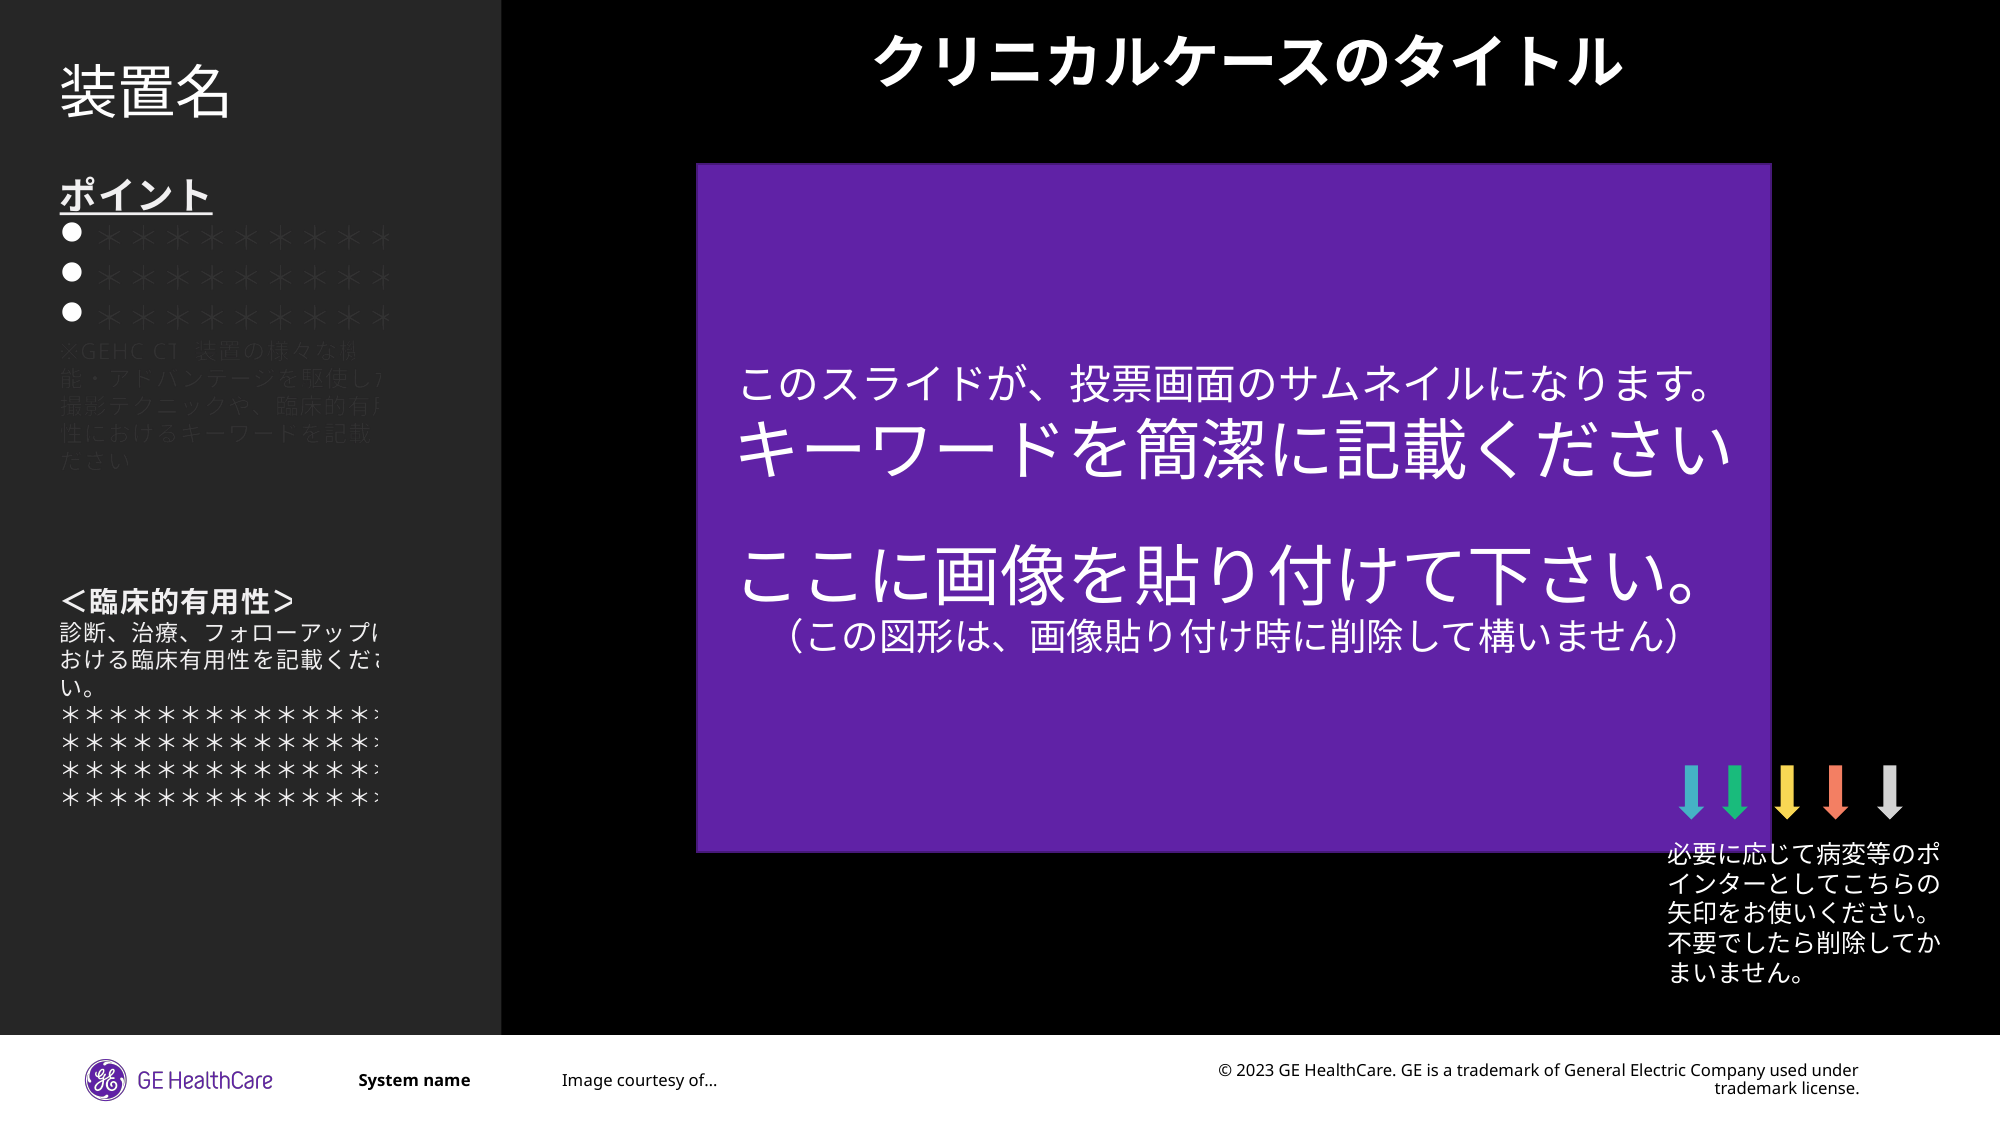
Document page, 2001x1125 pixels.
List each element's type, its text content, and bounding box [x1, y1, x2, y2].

text_box ポイント ＊＊＊＊＊＊＊＊＊ ＊＊＊＊＊＊＊＊＊ ＊＊＊＊＊＊＊＊＊ ※GEHC CT 装置の様々な機能・アドバンテージを駆使した撮影テクニックや、臨床的有用性におけるキーワードを記載ください ＜臨床的有用性＞ 診断、治療、フォローアップにおける臨床有用性を記載ください。 ＊＊＊＊＊＊＊＊＊＊＊＊＊＊ ＊＊＊＊＊＊＊＊＊＊＊＊＊＊ ＊＊＊＊＊＊＊＊＊＊＊＊＊＊ ＊＊＊＊＊＊＊＊＊＊＊＊＊＊ [44, 164, 418, 846]
footer System name [358, 1058, 529, 1101]
text_box Image courtesy of… [562, 1058, 1089, 1101]
text_box 必要に応じて病変等のポインターとしてこちらの矢印をお使いください。 不要でしたら削除してかまいません。 [1667, 838, 1956, 988]
text_box 装置名 [44, 56, 498, 177]
text_box [1676, 764, 1707, 822]
text_box このスライドが、投票画面のサムネイルになります。 キーワードを簡潔に記載ください ここに画像を貼り付けて下さい。 （この図形は、画像貼り付け時に削除して構いません） [696, 163, 1772, 853]
text_box [1771, 764, 1803, 822]
picture [68, 1042, 289, 1118]
text_box [1719, 764, 1751, 822]
text_box [1874, 764, 1906, 822]
text_box [1820, 764, 1851, 822]
text_box クリニカルケースのタイトル [538, 25, 1956, 146]
